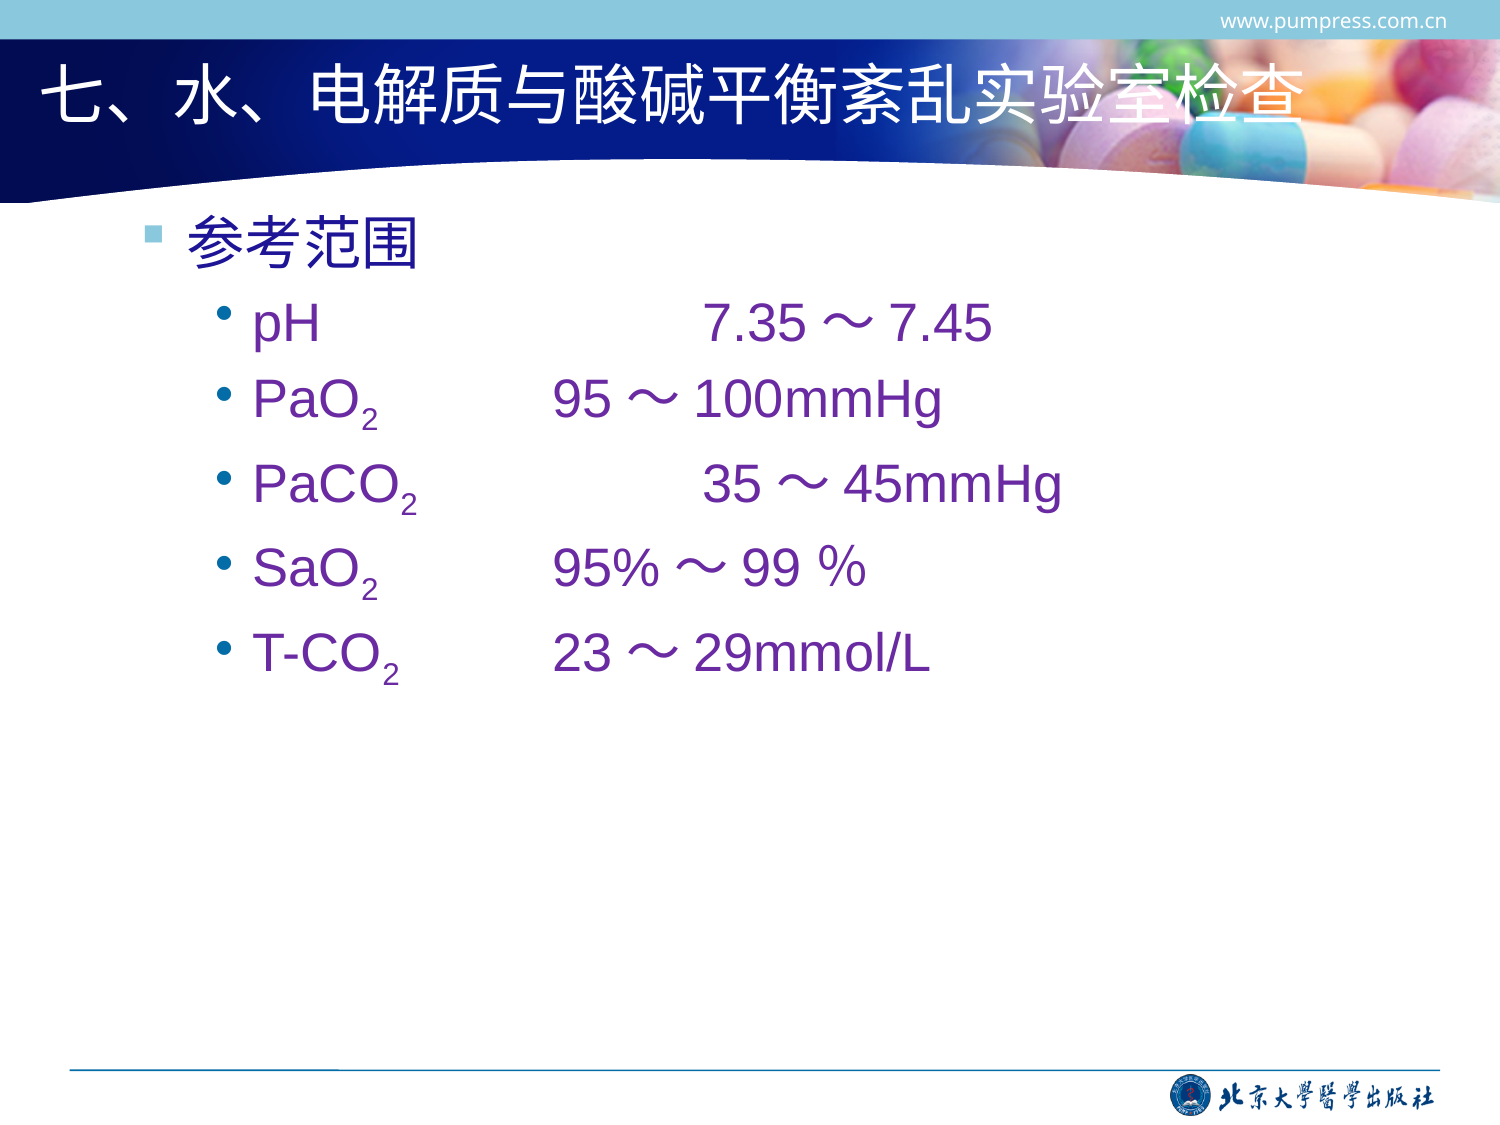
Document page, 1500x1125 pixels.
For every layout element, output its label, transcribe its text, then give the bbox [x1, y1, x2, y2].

slide_number www.pumpress.com.cn [1024, 0, 1463, 38]
picture [1170, 1074, 1436, 1118]
title 七、水、电解质与酸碱平衡紊乱实验室检查 [23, 46, 1349, 140]
list 参考范围 pH 7.35～7.45 PaO2 95～100mmHg PaCO2 35～45mmHg SaO2 95%～99％ T-CO2 23～29mmol/L [49, 198, 1463, 1026]
picture [0, 40, 1500, 203]
